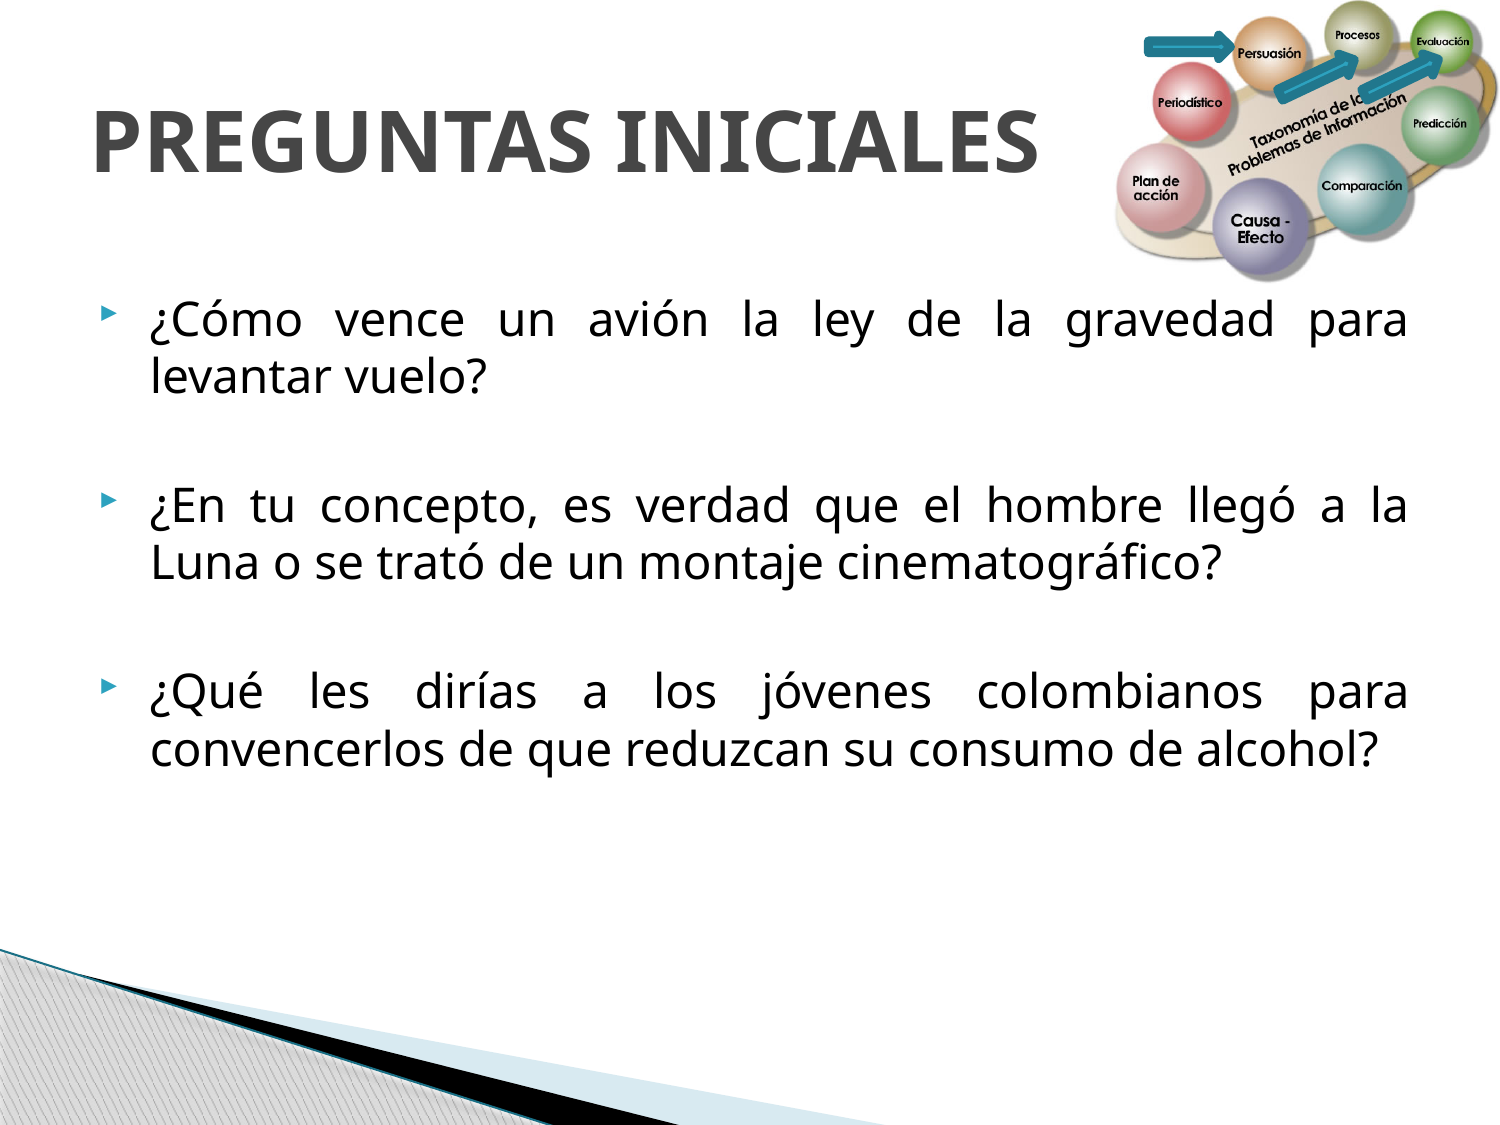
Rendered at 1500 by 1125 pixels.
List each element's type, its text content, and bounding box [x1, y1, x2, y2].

title PREGUNTAS INICIALES [75, 45, 1107, 233]
list ¿Cómo vence un avión la ley de la gravedad para levantar vuelo? Preguntas iniciales que exigen comprender un proceso. ¿En tu concepto, es verdad que el hombre llegó a la Luna o se trató de un montaje cinematográfico? Preguntas iniciales que exigen realizar una evaluación. ¿Qué les dirías a los jóvenes colombianos para convencerlos de que reduzcan su consumo de alcohol? Preguntas iniciales que exigen persuadir a una audiencia. [75, 281, 1425, 1024]
picture [1112, 0, 1500, 284]
